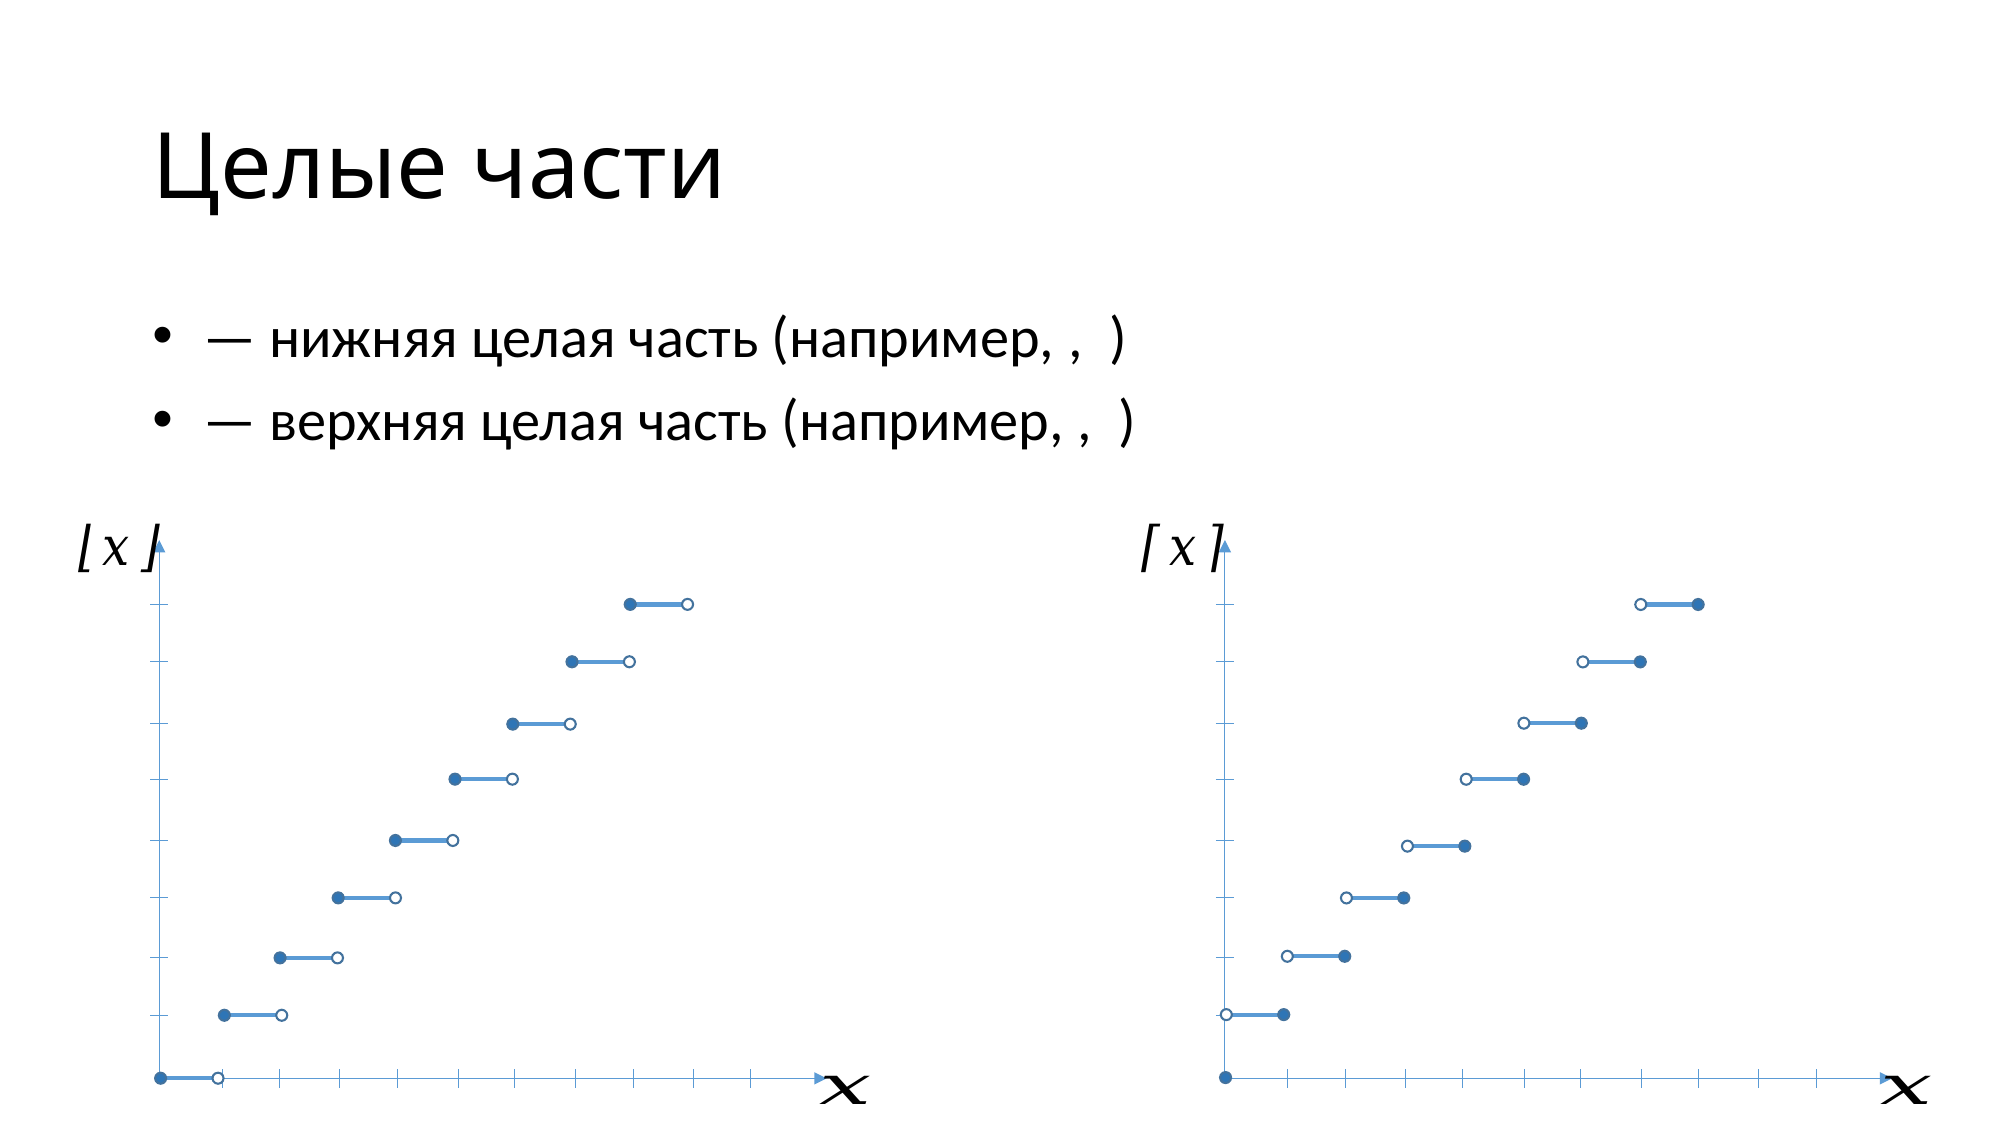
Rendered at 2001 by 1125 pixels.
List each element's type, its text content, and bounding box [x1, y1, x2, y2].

title Целые части [137, 59, 1863, 278]
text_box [1138, 517, 1936, 1118]
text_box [75, 517, 874, 1118]
